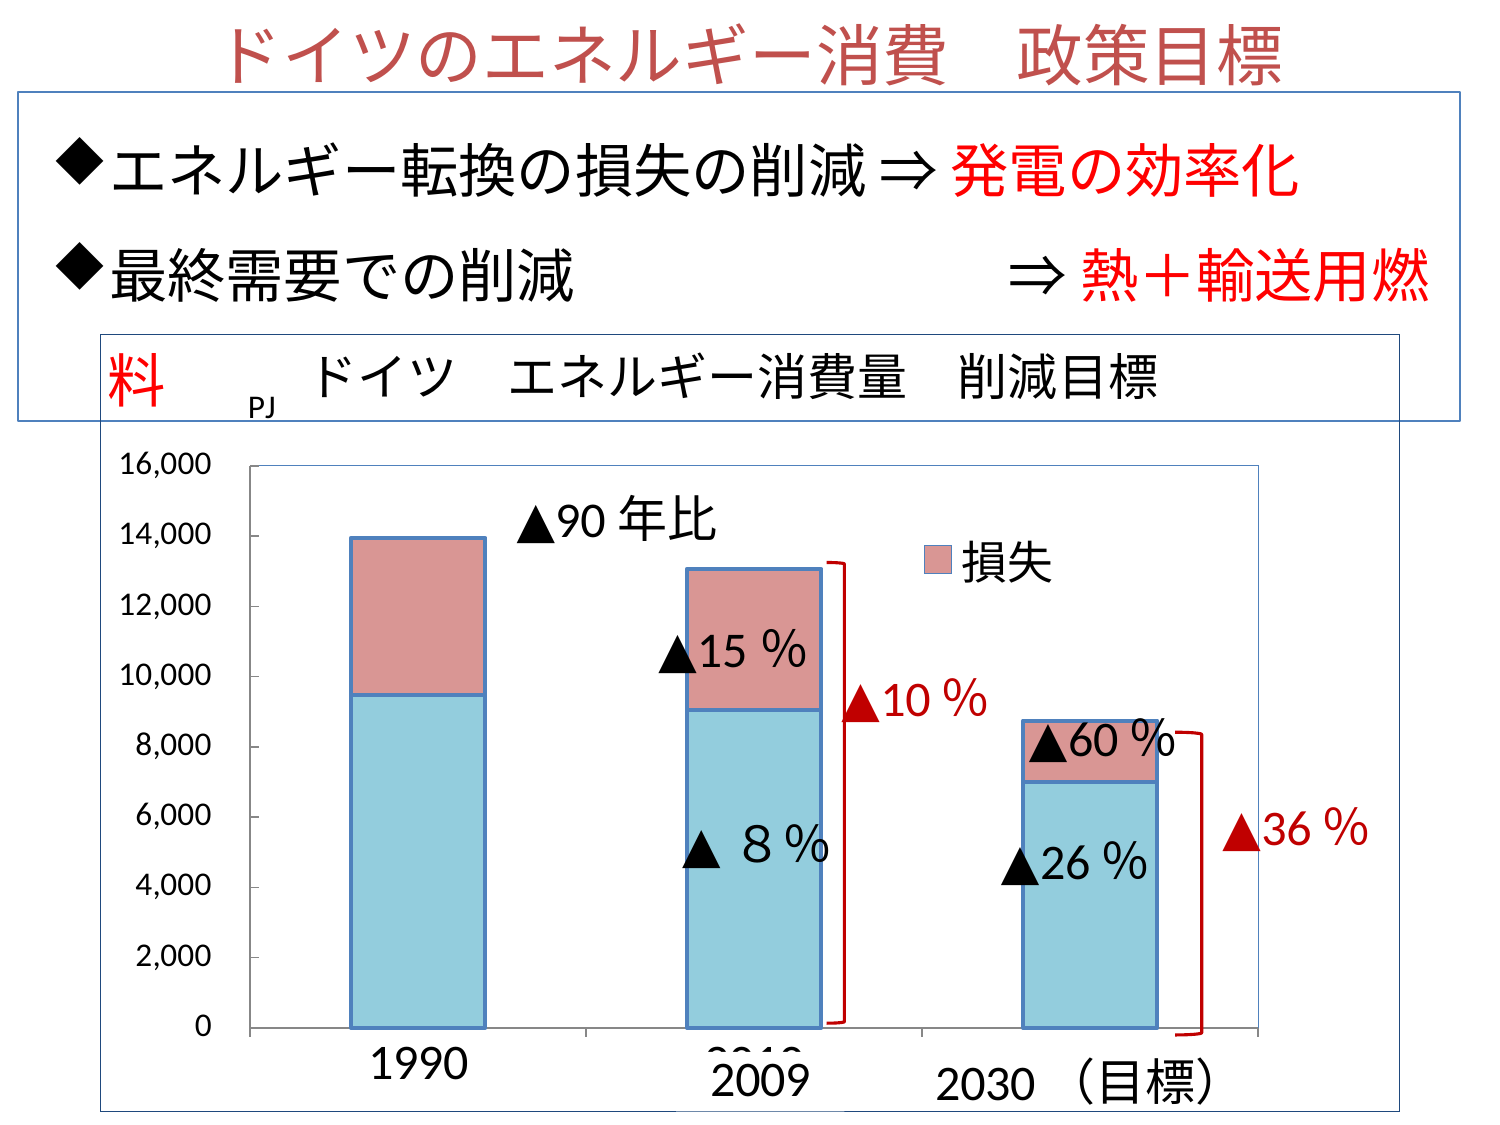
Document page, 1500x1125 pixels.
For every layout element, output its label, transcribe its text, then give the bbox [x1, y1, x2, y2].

text_box エネルギー転換の損失の削減 ⇒ 発電の効率化 最終需要での削減 ⇒ 熱＋輸送用燃料 [17, 91, 1460, 422]
text_box ドイツのエネルギー消費 政策目標 [64, 5, 1435, 91]
chart [100, 334, 1400, 1115]
text_box ドイツ エネルギー消費量 削減目標 [89, 338, 96, 413]
